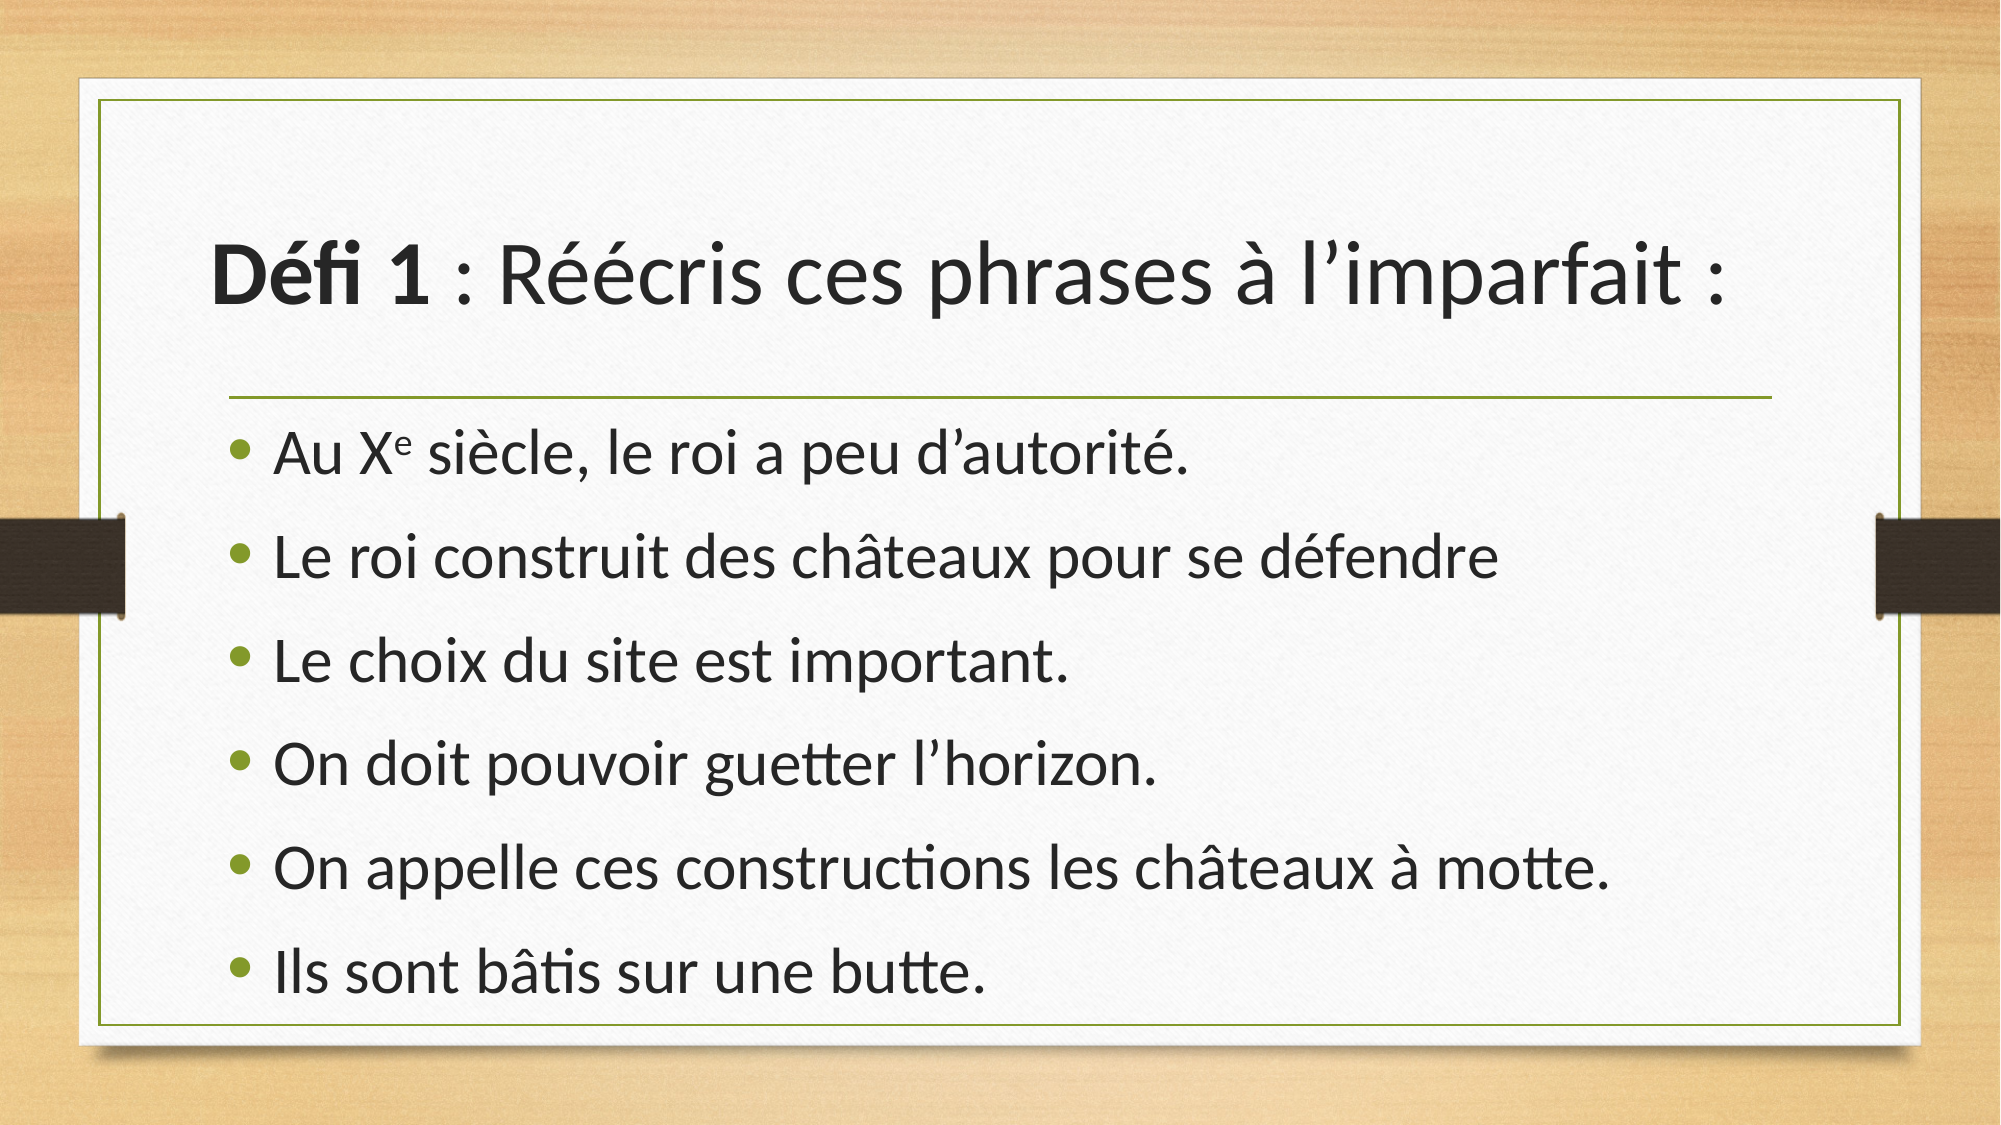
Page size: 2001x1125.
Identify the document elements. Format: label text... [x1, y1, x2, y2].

title Défi 1 : Réécris ces phrases à l’imparfait : [154, 161, 1788, 375]
list Au Xe siècle, le roi a peu d’autorité. Le roi construit des châteaux pour se défendre Le choix du site est important. On doit pouvoir guetter l’horizon. On appelle ces constructions les châteaux à motte. Ils sont bâtis sur une butte. [212, 401, 1788, 1019]
picture [0, 0, 2001, 1125]
